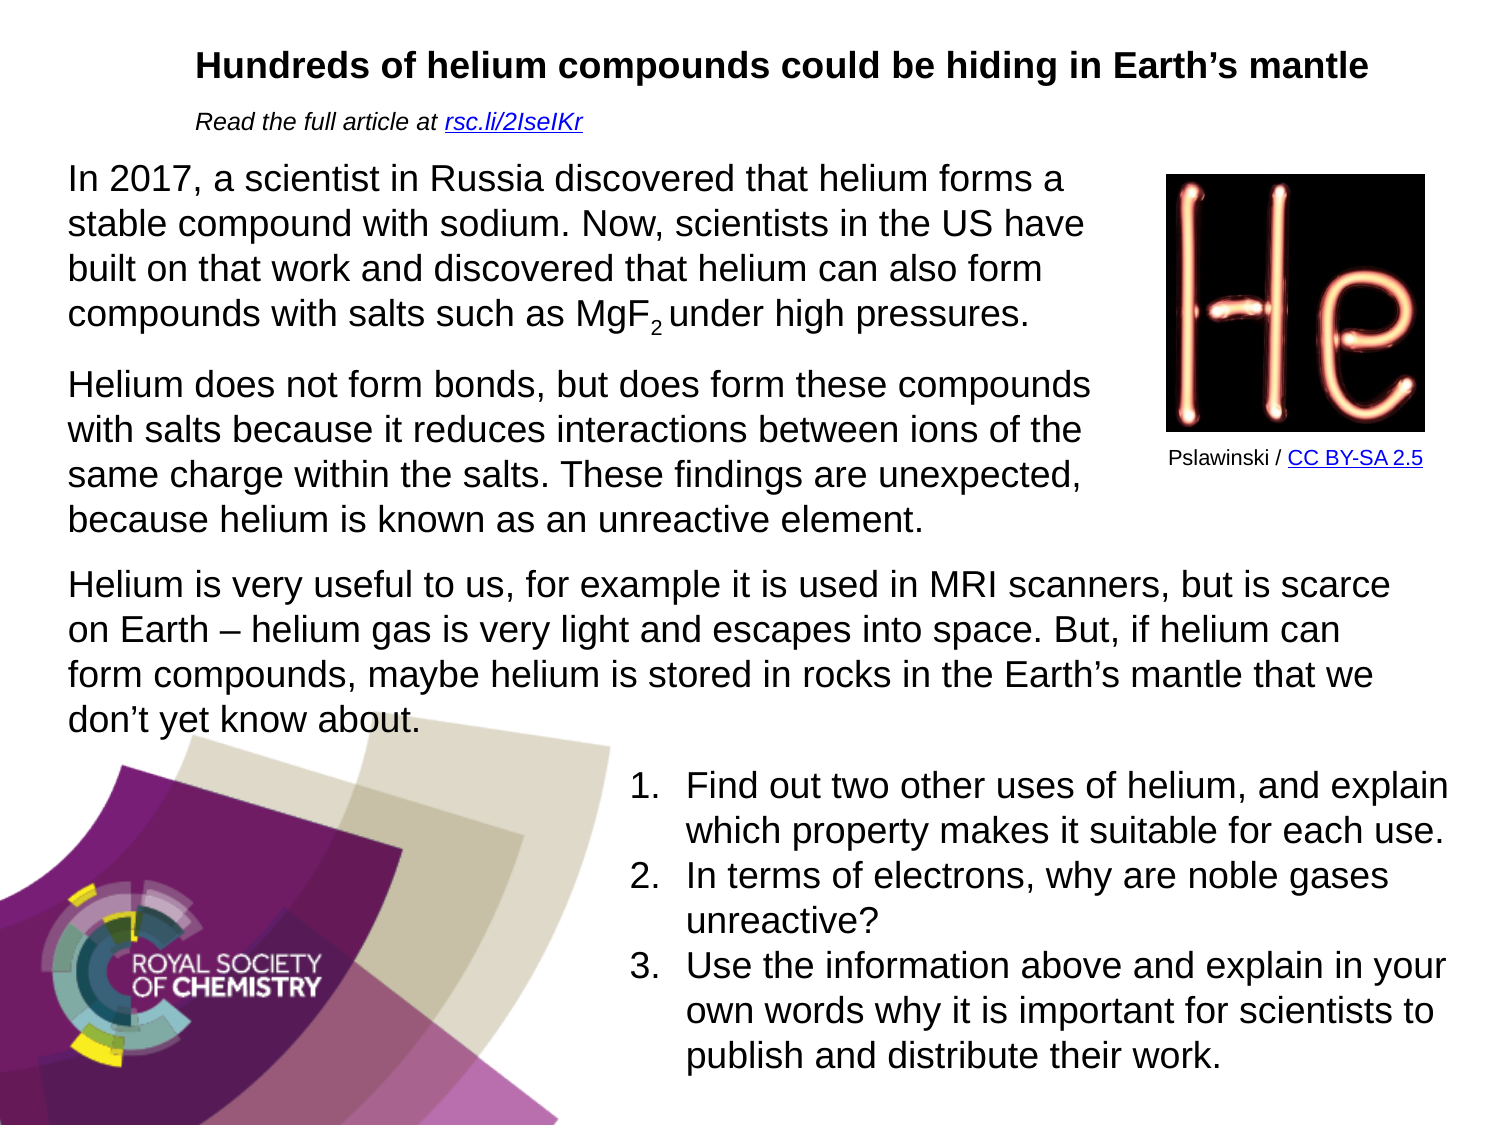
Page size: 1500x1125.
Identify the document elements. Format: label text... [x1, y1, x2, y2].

text_box Helium is very useful to us, for example it is used in MRI scanners, but is scarce on Earth – helium gas is very light and escapes into space. But, if helium can form compounds, maybe helium is stored in rocks in the Earth’s mantle that we don’t yet know about. [53, 552, 1425, 748]
text_box In 2017, a scientist in Russia discovered that helium forms a stable compound with sodium. Now, scientists in the US have built on that work and discovered that helium can also form compounds with salts such as MgF2 under high pressures. Helium does not form bonds, but does form these compounds with salts because it reduces interactions between ions of the same charge within the salts. These findings are unexpected, because helium is known as an unreactive element. [53, 146, 1167, 548]
picture [0, 3, 1500, 1125]
text_box Pslawinski / CC BY-SA 2.5 [1167, 436, 1456, 478]
text_box Read the full article at rsc.li/2IseIKr [180, 97, 642, 143]
text_box Find out two other uses of helium, and explain which property makes it suitable for each use. In terms of electrons, why are noble gases unreactive? Use the information above and explain in your own words why it is important for scientists to publish and distribute their work. [614, 753, 1466, 1084]
text_box Hundreds of helium compounds could be hiding in Earth’s mantle [180, 33, 1412, 94]
